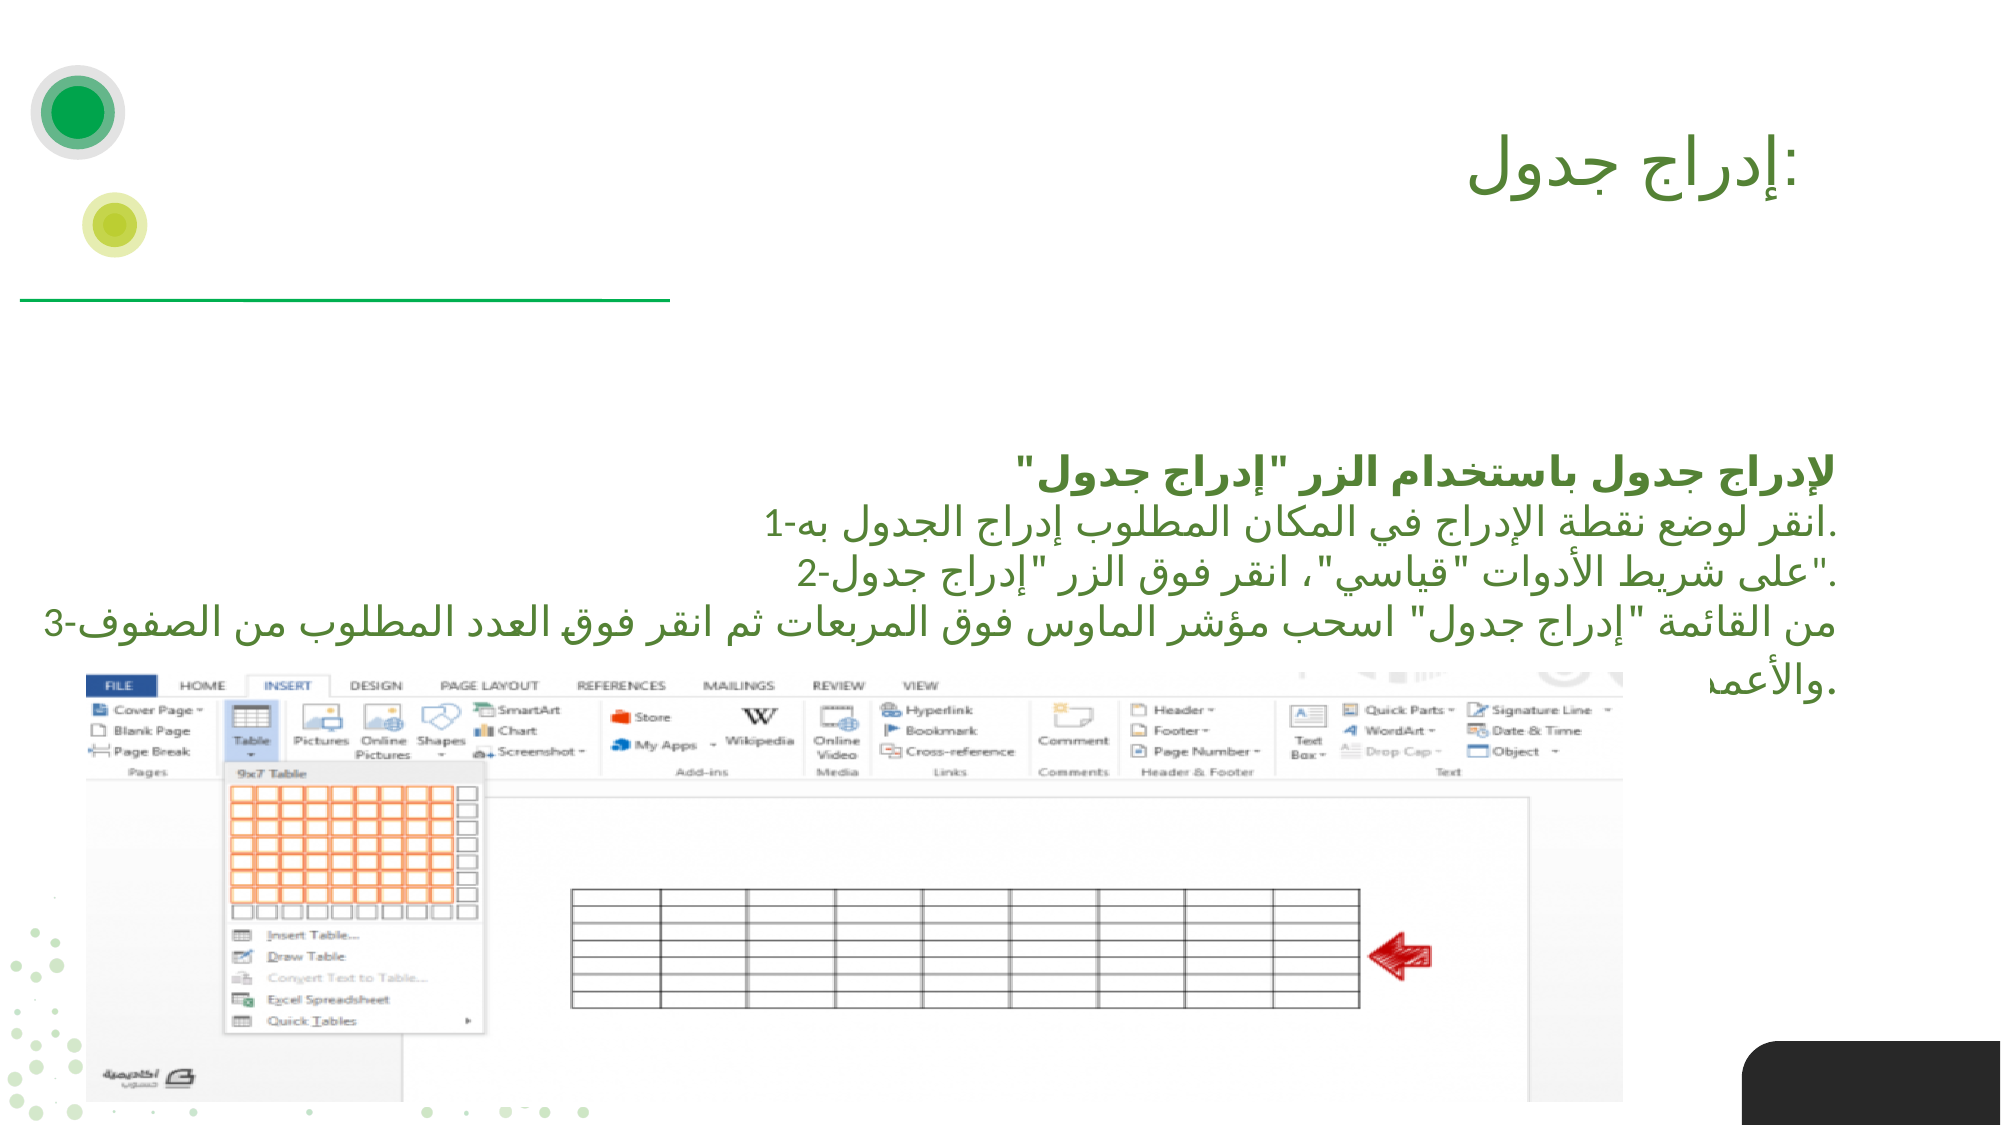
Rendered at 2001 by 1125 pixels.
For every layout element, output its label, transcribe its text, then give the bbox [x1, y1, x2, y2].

picture [86, 648, 1710, 1107]
text_box لإدراج جدول باستخدام الزر "إدراج جدول" 1-انقر لوضع نقطة الإدراج في المكان المطلوب إدراج الجدول به. 2-على شريط الأدوات "قياسي"، انقر فوق الزر "إدراج جدول". 3-من القائمة "إدراج جدول" اسحب مؤشر الماوس فوق المربعات ثم انقر فوق العدد المطلوب من الصفوف والأعمدة. [0, 437, 1853, 713]
title إدراج جدول: [311, 52, 1834, 276]
